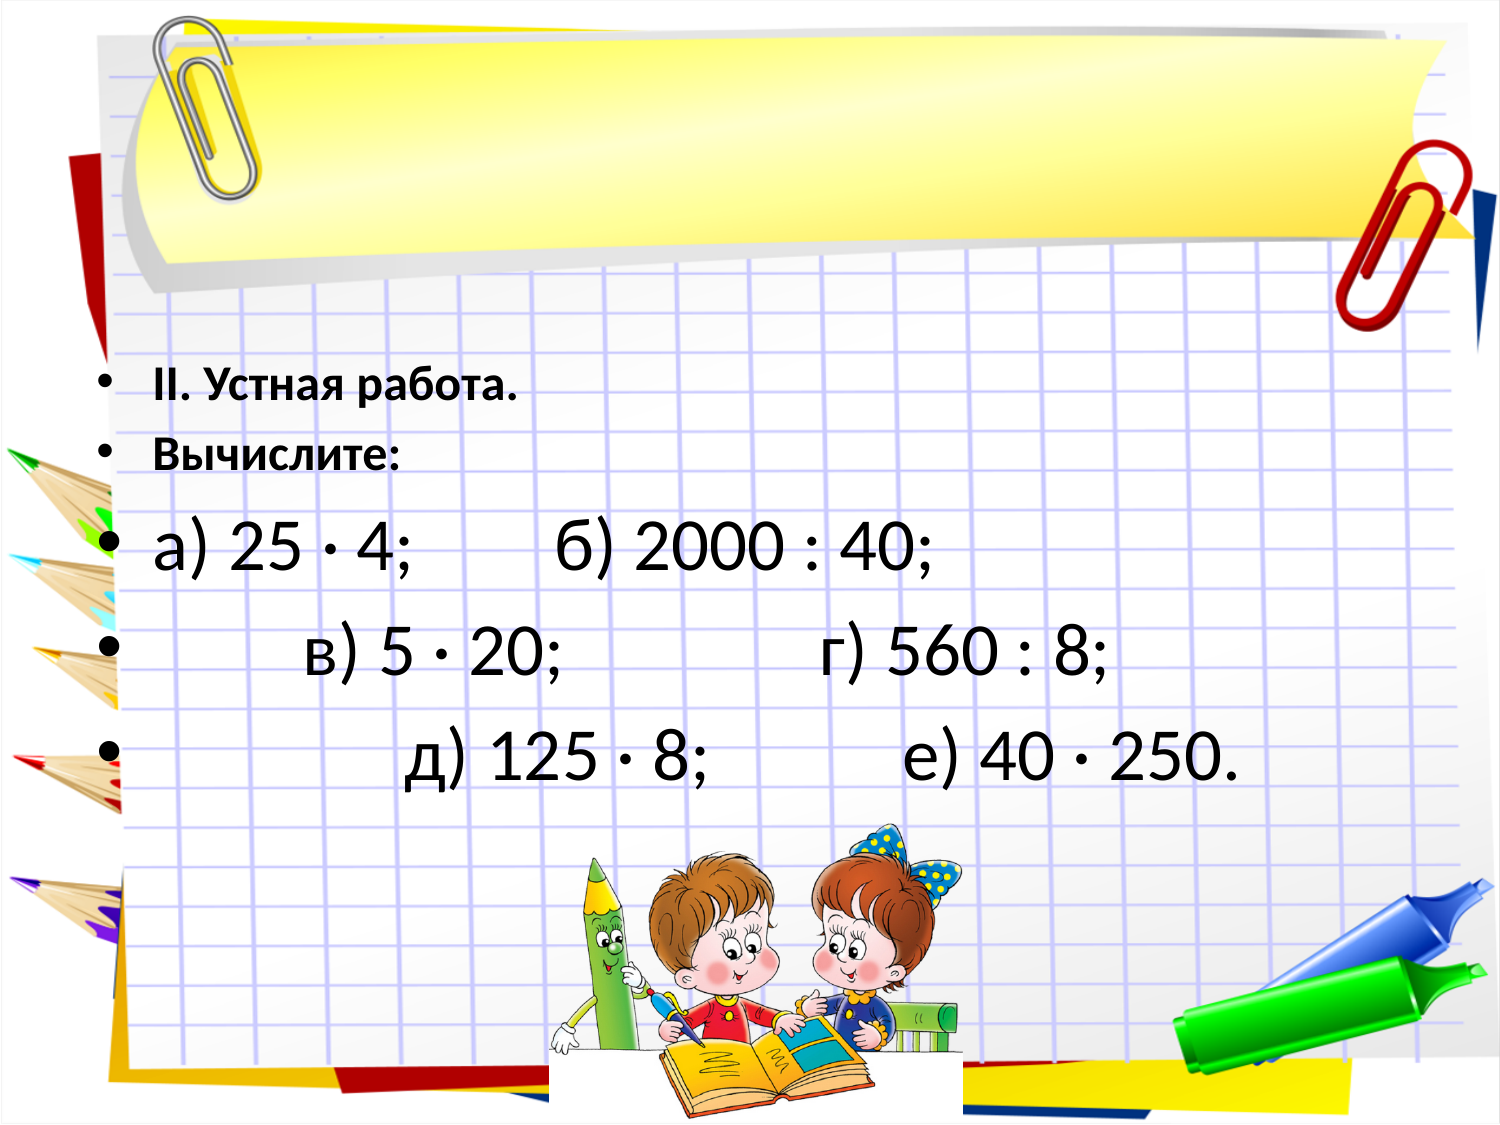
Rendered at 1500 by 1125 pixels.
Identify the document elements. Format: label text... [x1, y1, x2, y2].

list II. Устная работа. Вычислите: а) 25 · 4; б) 2000 : 40; в) 5 · 20; г) 560 : 8; д) 125 · 8; е) 40 · 250. [81, 343, 1432, 1086]
picture [0, 0, 1500, 1125]
